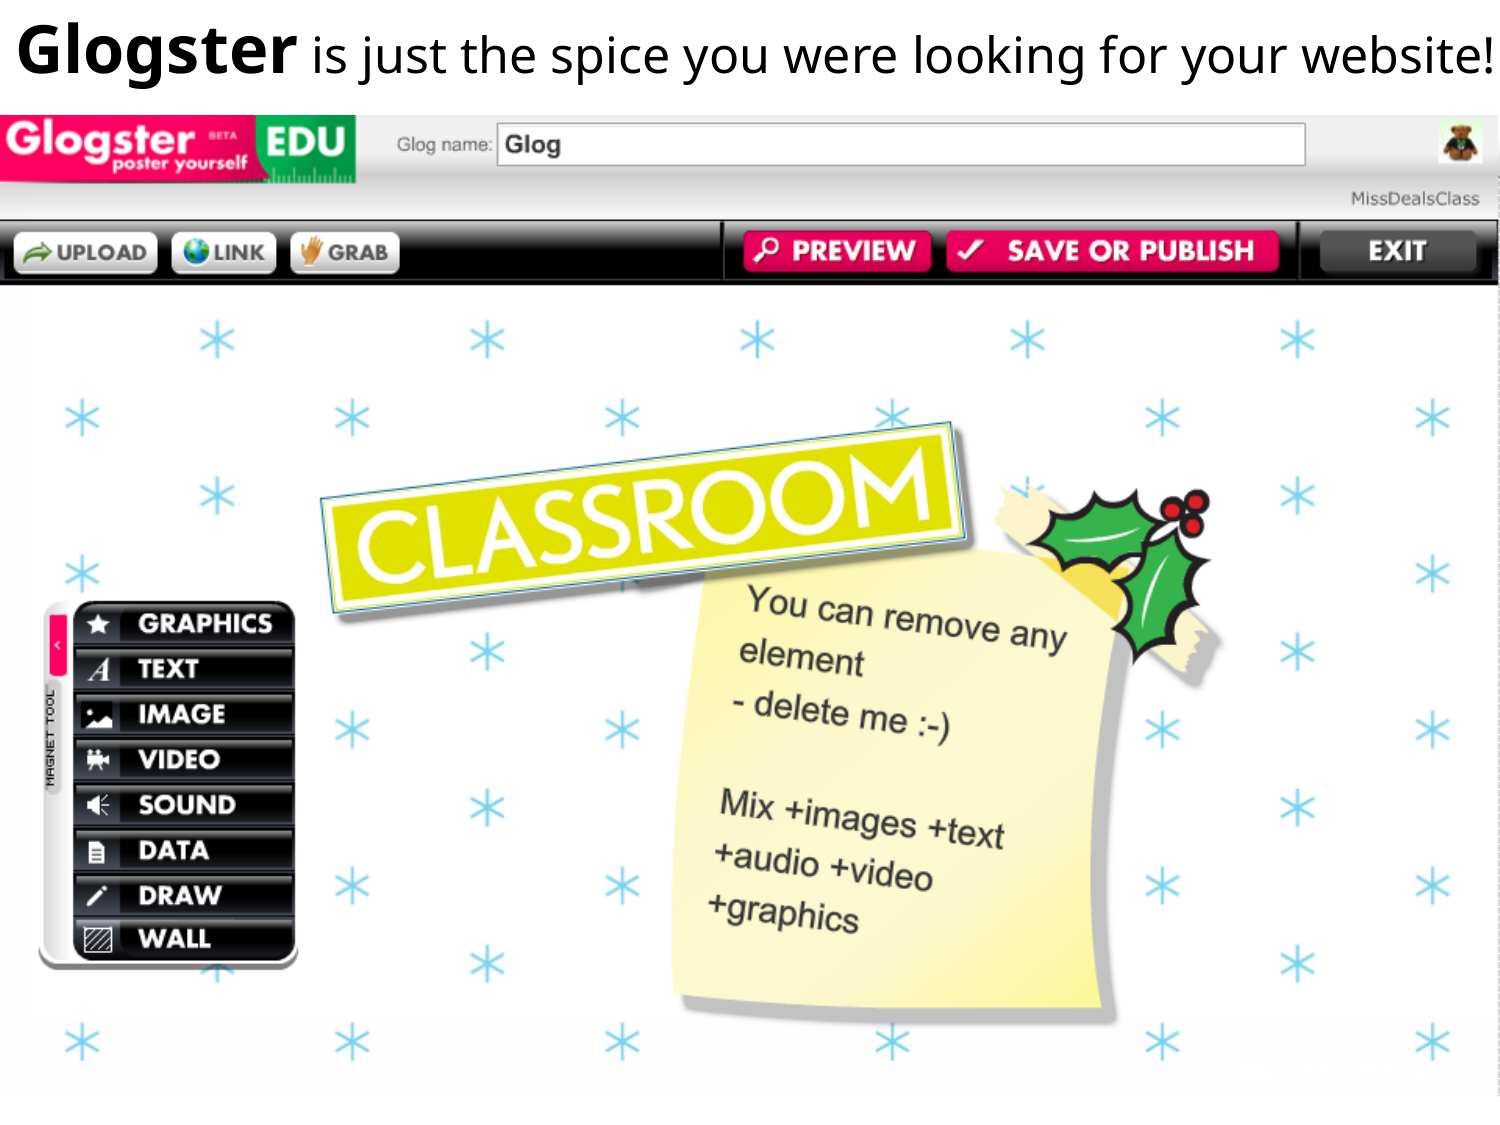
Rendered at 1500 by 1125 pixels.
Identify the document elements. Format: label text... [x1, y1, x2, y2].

picture [0, 115, 1500, 1125]
text_box Glogster is just the spice you were looking for your website! [0, 0, 1500, 95]
